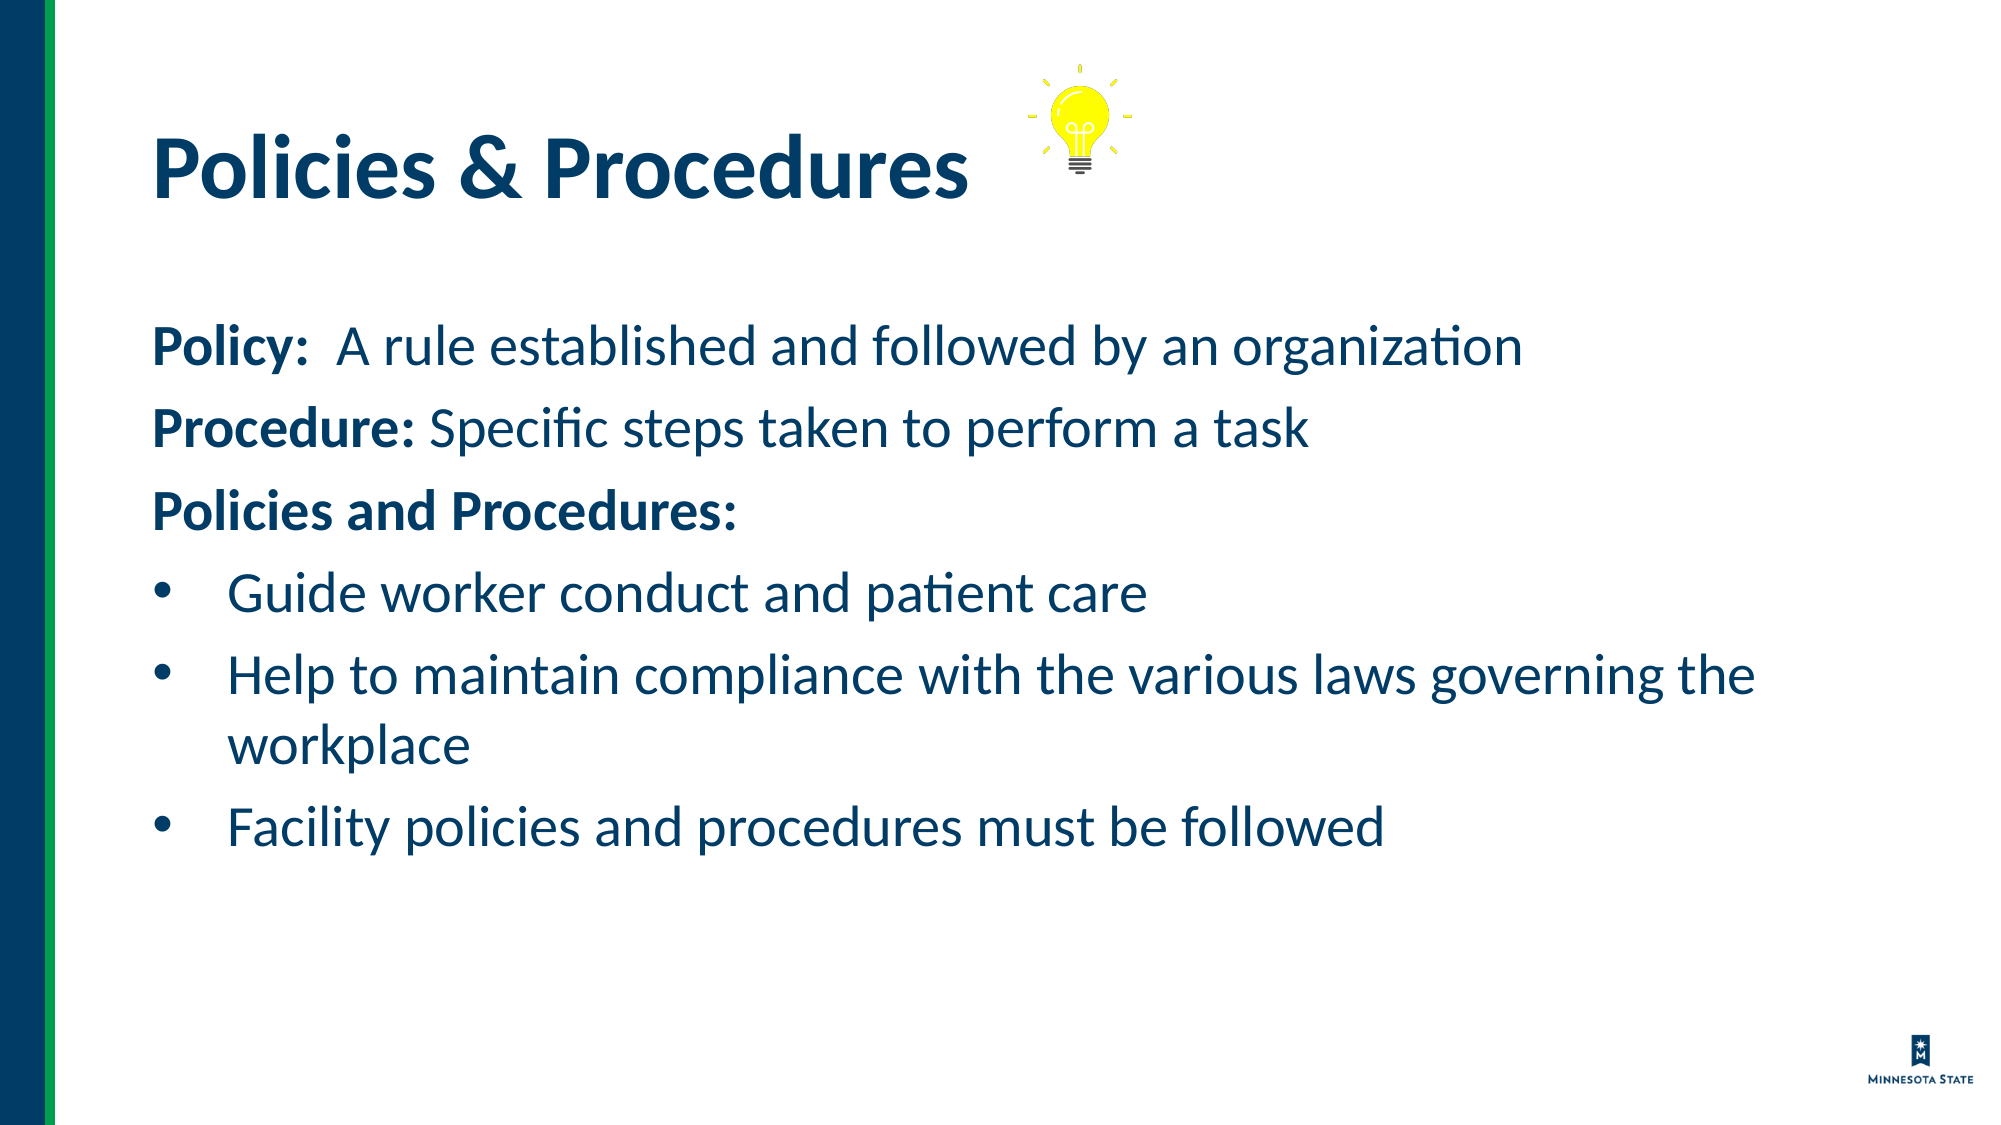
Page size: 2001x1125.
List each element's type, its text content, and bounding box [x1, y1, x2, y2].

list Policy: A rule established and followed by an organization Procedure: Specific steps taken to perform a task Policies and Procedures: Guide worker conduct and patient care Help to maintain compliance with the various laws governing the workplace Facility policies and procedures must be followed [137, 299, 1863, 1014]
picture [1823, 1028, 2001, 1095]
title Policies & Procedures [137, 59, 1863, 278]
picture [999, 34, 1162, 197]
